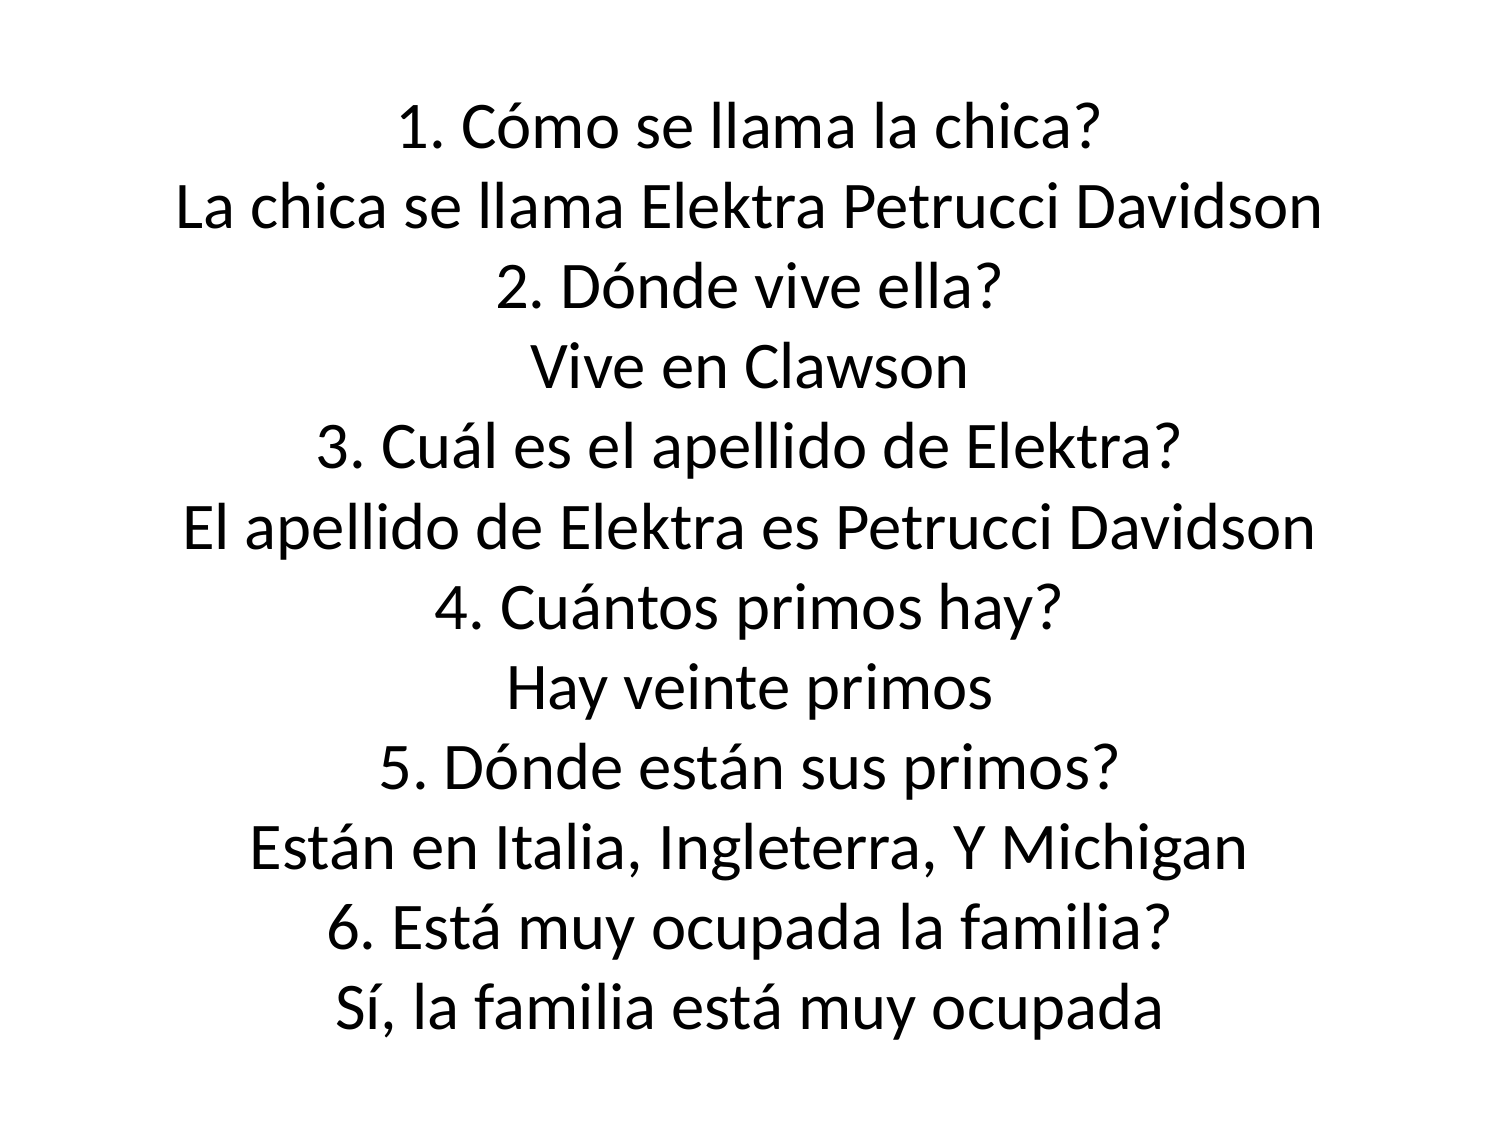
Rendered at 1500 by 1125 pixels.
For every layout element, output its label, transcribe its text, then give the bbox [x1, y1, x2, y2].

title 1. Cómo se llama la chica? La chica se llama Elektra Petrucci Davidson 2. Dónde vive ella? Vive en Clawson 3. Cuál es el apellido de Elektra? El apellido de Elektra es Petrucci Davidson 4. Cuántos primos hay? Hay veinte primos 5. Dónde están sus primos? Están en Italia, Ingleterra, Y Michigan 6. Está muy ocupada la familia? Sí, la familia está muy ocupada [75, 45, 1425, 1080]
